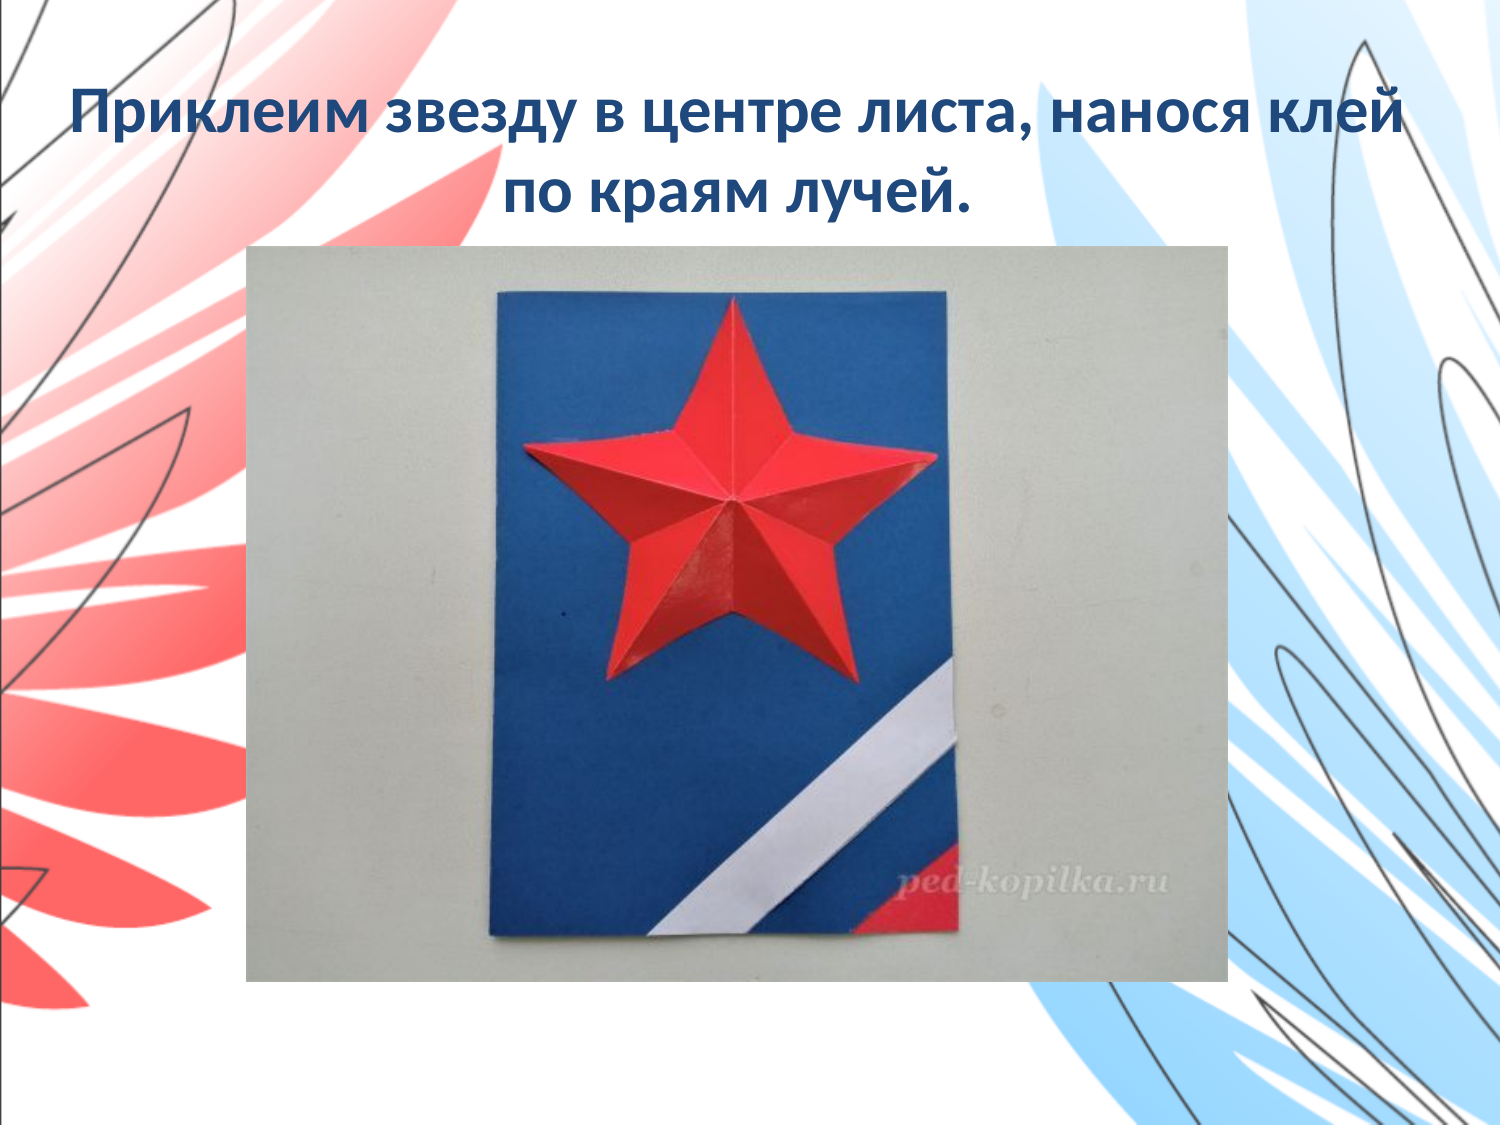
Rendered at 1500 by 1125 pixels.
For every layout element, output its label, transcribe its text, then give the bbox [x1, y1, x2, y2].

text_box Приклеим звезду в центре листа, нанося клей по краям лучей. [46, 58, 1430, 234]
picture [0, 0, 1500, 1125]
